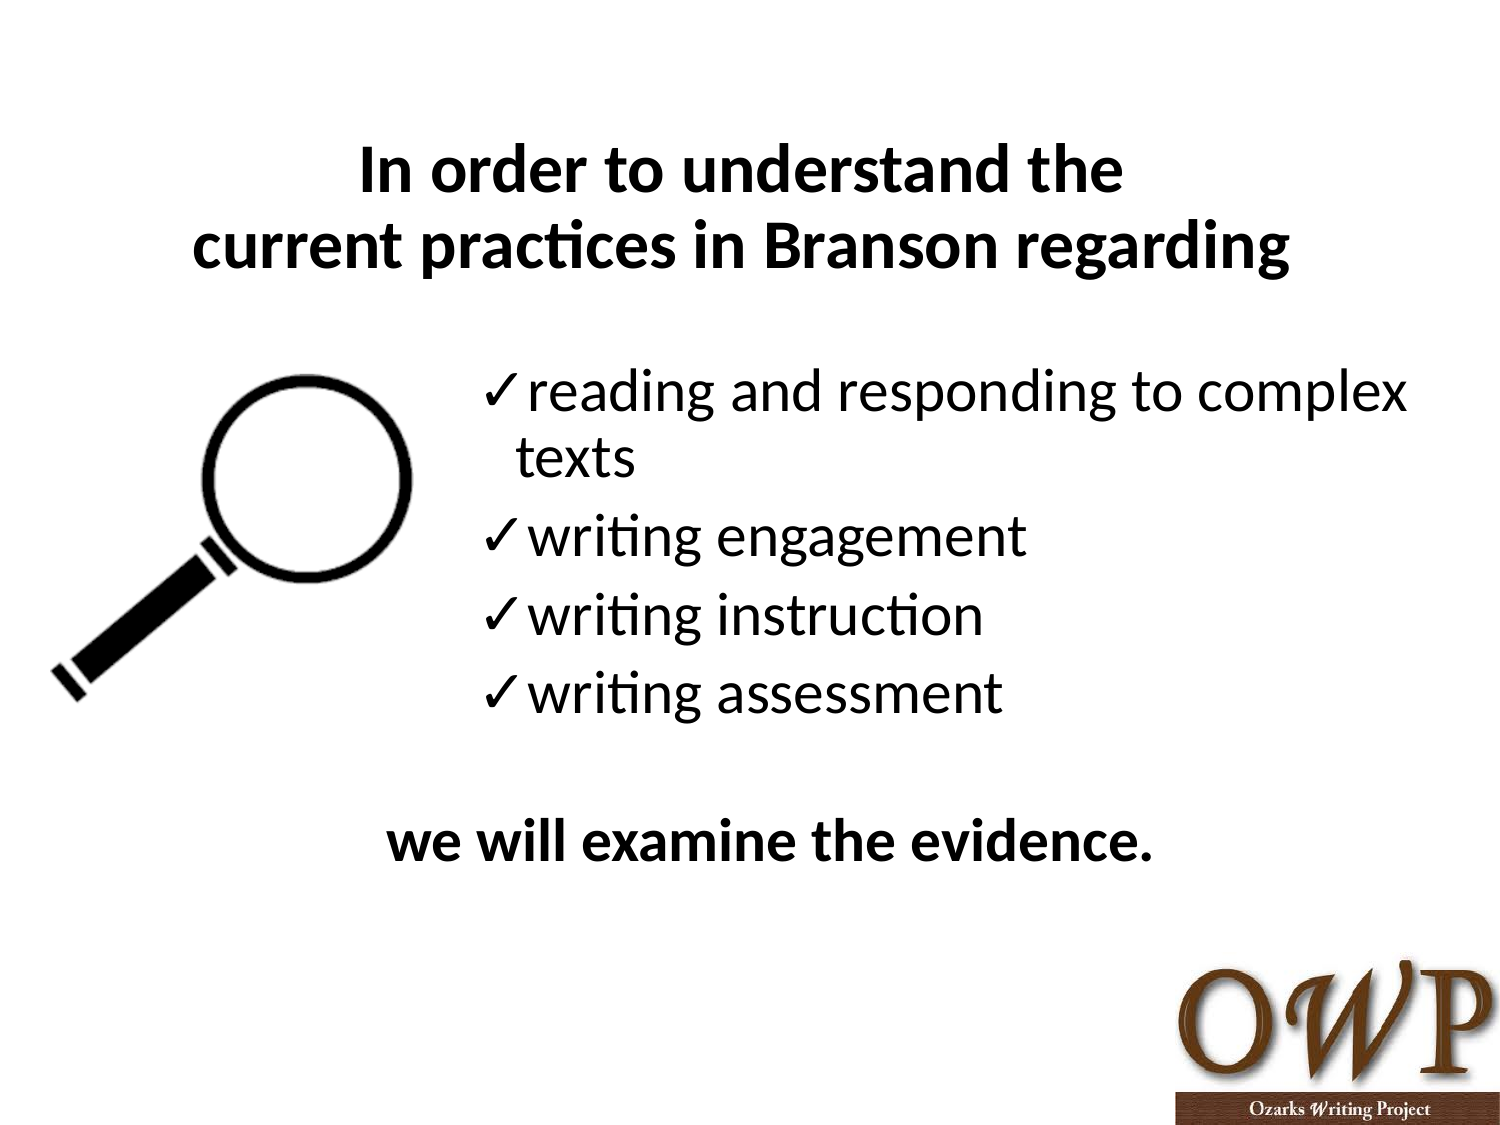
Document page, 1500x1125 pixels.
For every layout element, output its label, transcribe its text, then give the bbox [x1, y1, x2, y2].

picture [50, 357, 414, 721]
list In order to understand the current practices in Branson regarding reading and responding to complex texts writing engagement writing instruction writing assessment we will examine the evidence. [12, 125, 1488, 988]
picture [1174, 951, 1500, 1125]
